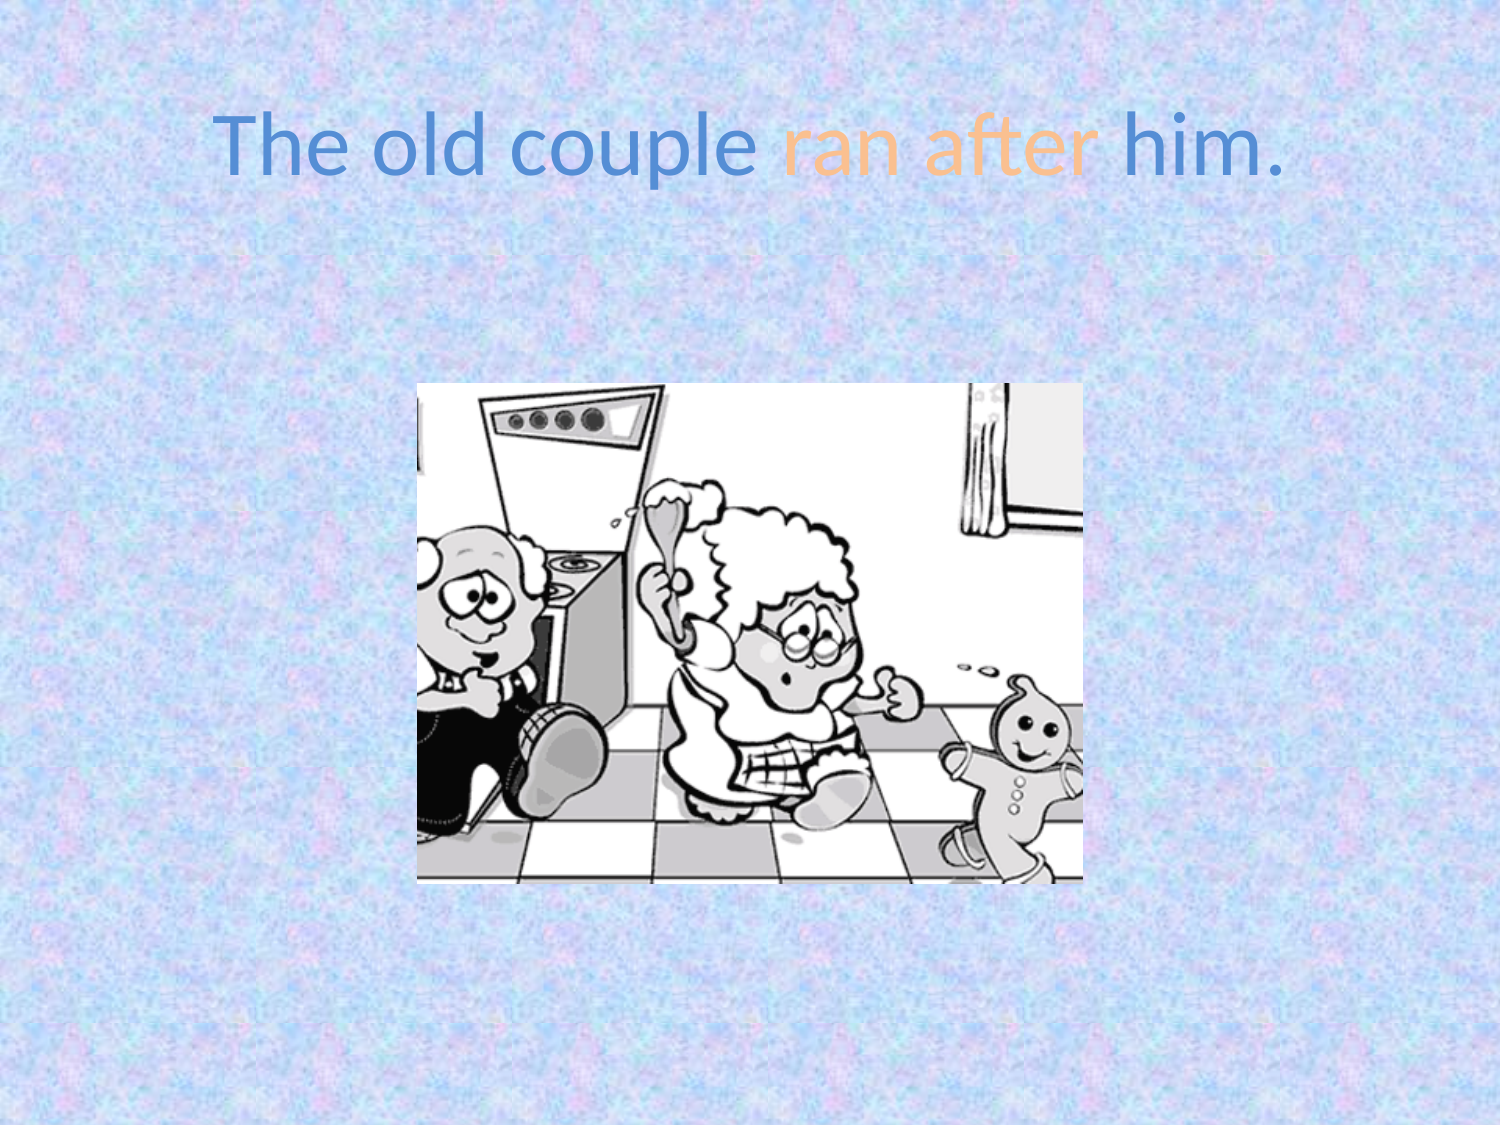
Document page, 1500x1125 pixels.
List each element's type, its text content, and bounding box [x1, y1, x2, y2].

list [416, 383, 1083, 884]
picture [0, 0, 1500, 1125]
title The old couple ran after him. [75, 45, 1425, 233]
